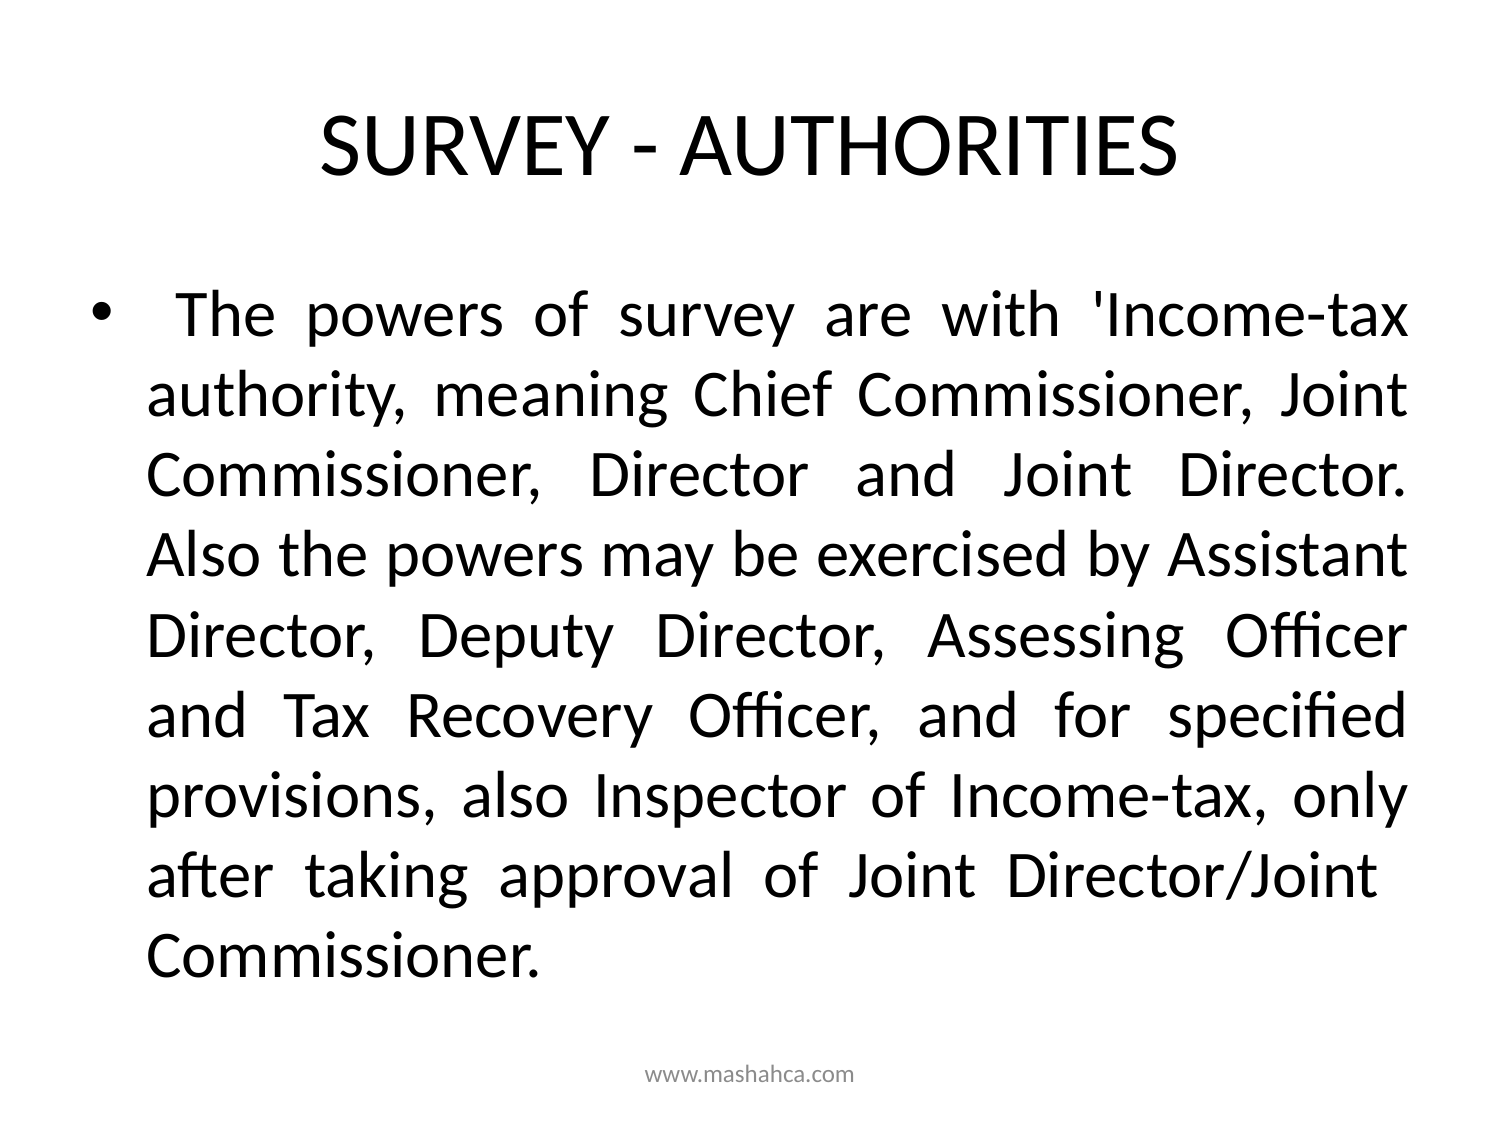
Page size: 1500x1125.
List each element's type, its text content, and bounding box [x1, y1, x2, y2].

title SURVEY - AUTHORITIES [75, 45, 1425, 233]
footer www.mashahca.com [512, 1042, 988, 1103]
list The powers of survey are with 'Income-tax authority, meaning Chief Commissioner, Joint Commissioner, Director and Joint Director. Also the powers may be exercised by Assistant Director, Deputy Director, Assessing Officer and Tax Recovery Officer, and for specified provisions, also Inspector of Income-tax, only after taking approval of Joint Director/Joint Commissioner. [75, 262, 1425, 1005]
